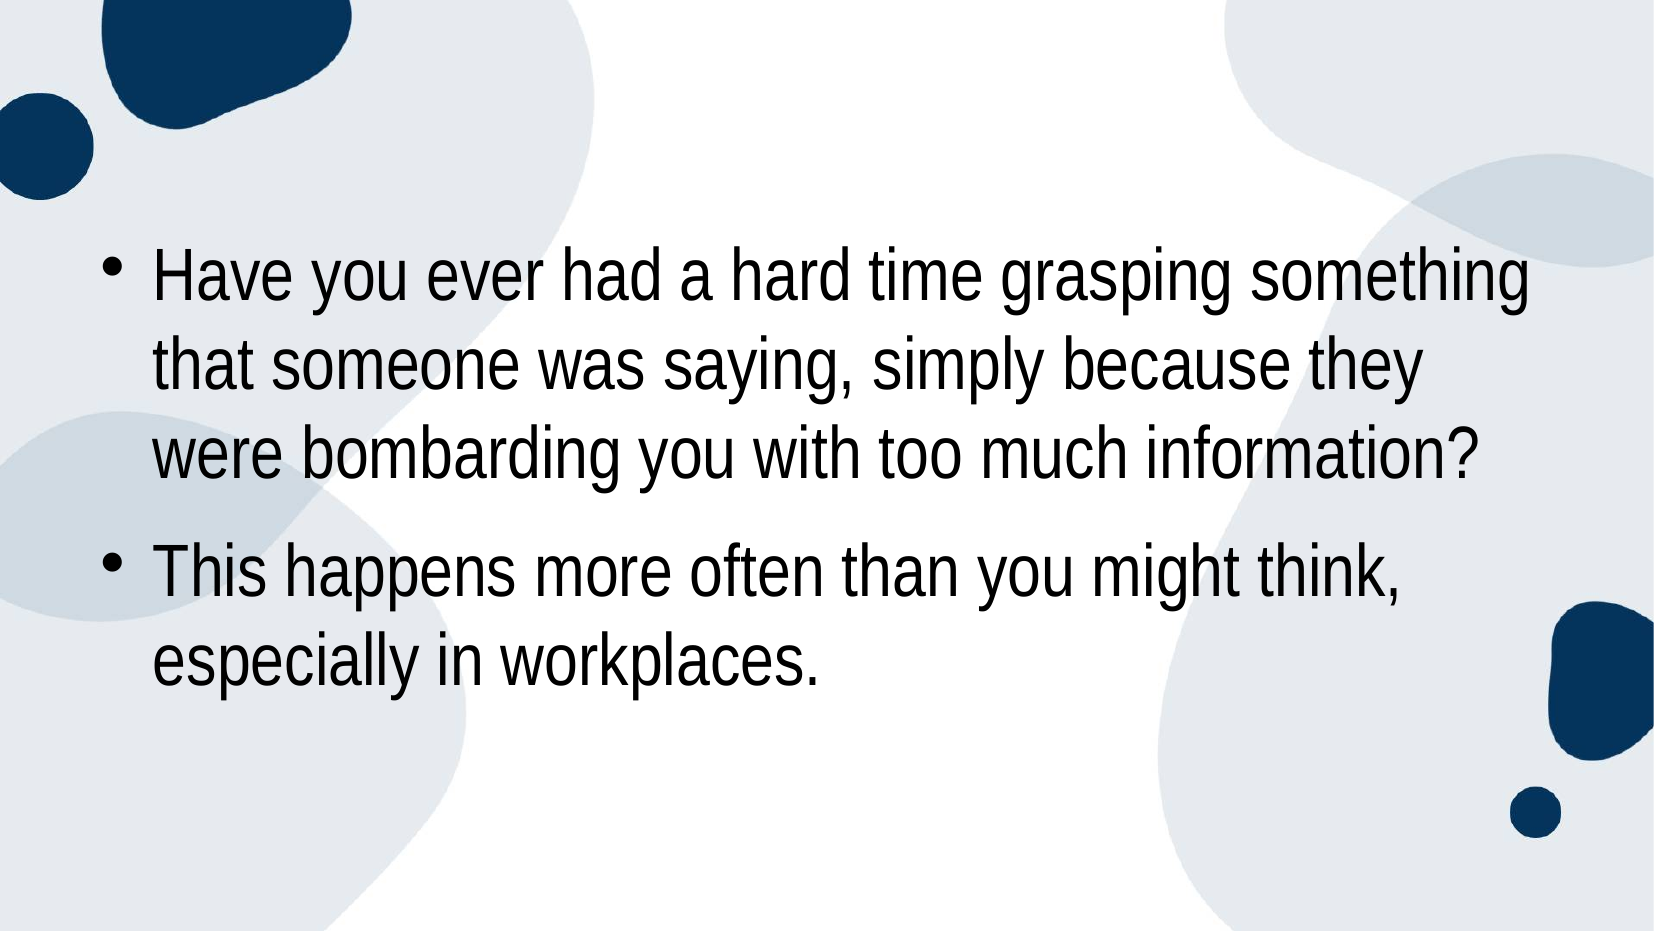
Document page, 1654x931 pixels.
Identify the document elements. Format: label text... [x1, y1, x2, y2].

list Have you ever had a hard time grasping something that someone was saying, simply because they were bombarding you with too much information? This happens more often than you might think, especially in workplaces. [82, 225, 1571, 705]
picture [0, 0, 1654, 931]
